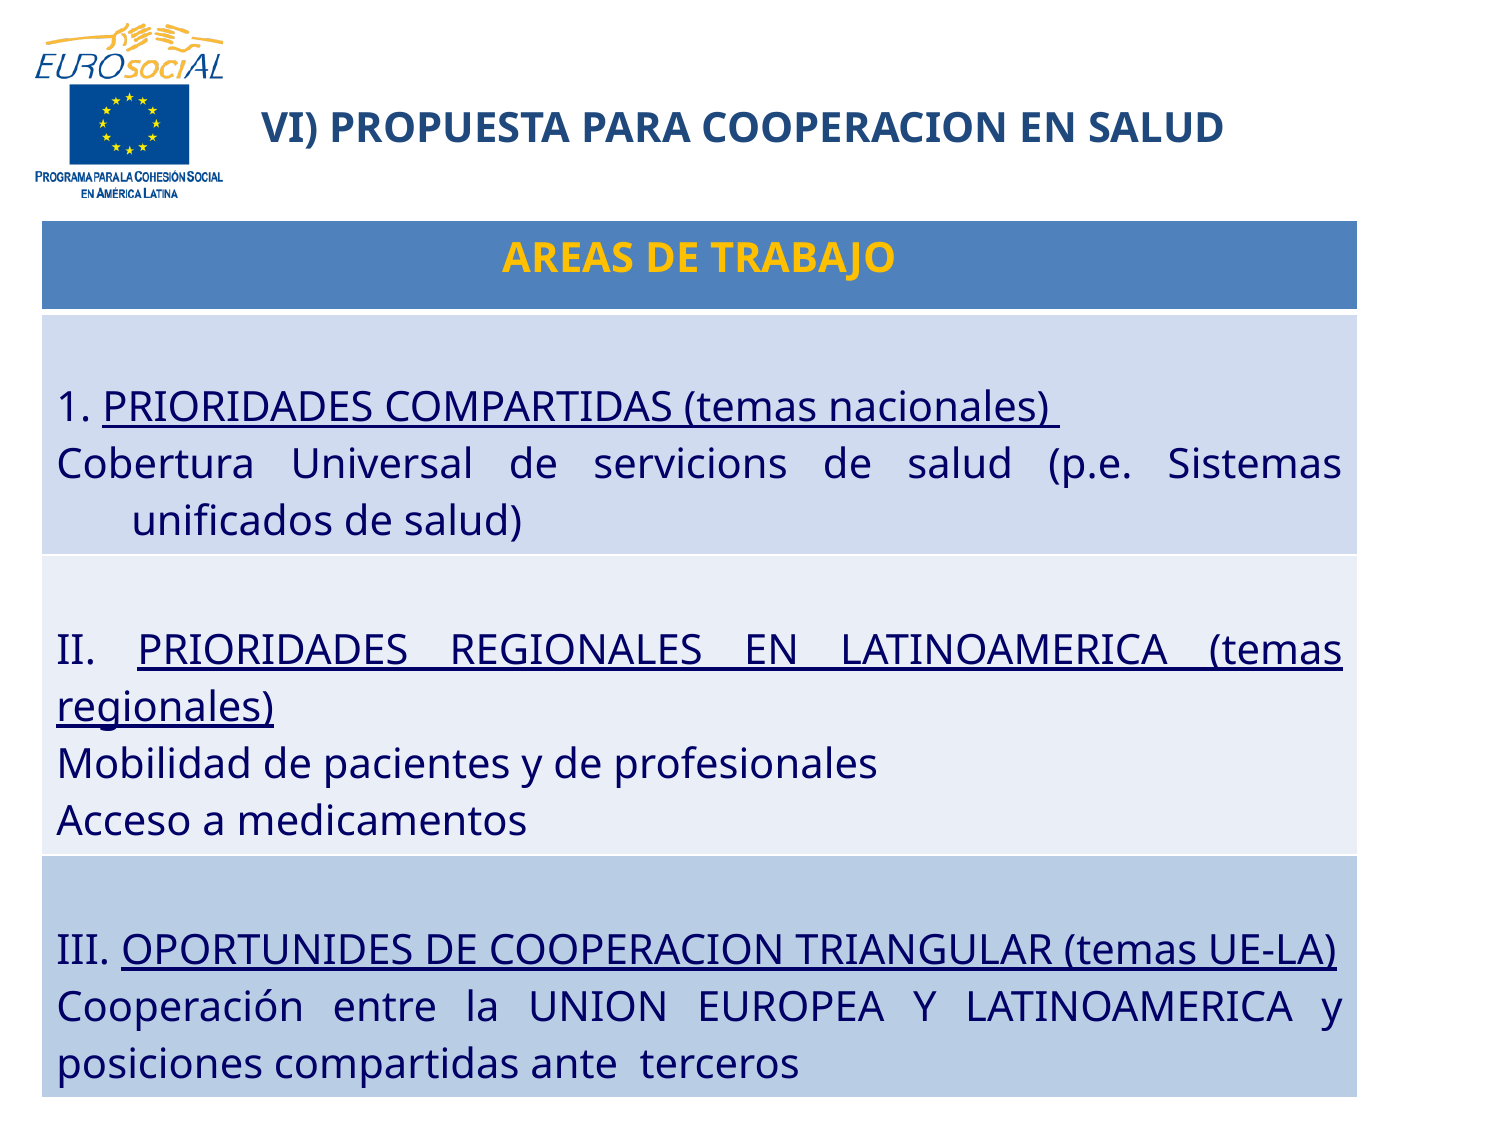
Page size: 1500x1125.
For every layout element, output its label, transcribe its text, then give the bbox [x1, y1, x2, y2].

text_box VI) PROPUESTA PARA COOPERACION EN SALUD [246, 93, 1436, 199]
table_header AREAS DE TRABAJO [42, 221, 1357, 309]
table_cell II. PRIORIDADES REGIONALES EN LATINOAMERICA (temas regionales) Mobilidad de pacientes y de profesionales Acceso a medicamentos [42, 556, 1357, 854]
table_cell 1. PRIORIDADES COMPARTIDAS (temas nacionales) Cobertura Universal de servicions de salud (p.e. Sistemas unificados de salud) [42, 315, 1357, 554]
picture [34, 23, 223, 198]
table_cell III. OPORTUNIDES DE COOPERACION TRIANGULAR (temas UE-LA) Cooperación entre la UNION EUROPEA Y LATINOAMERICA y posiciones compartidas ante terceros [42, 856, 1357, 1097]
